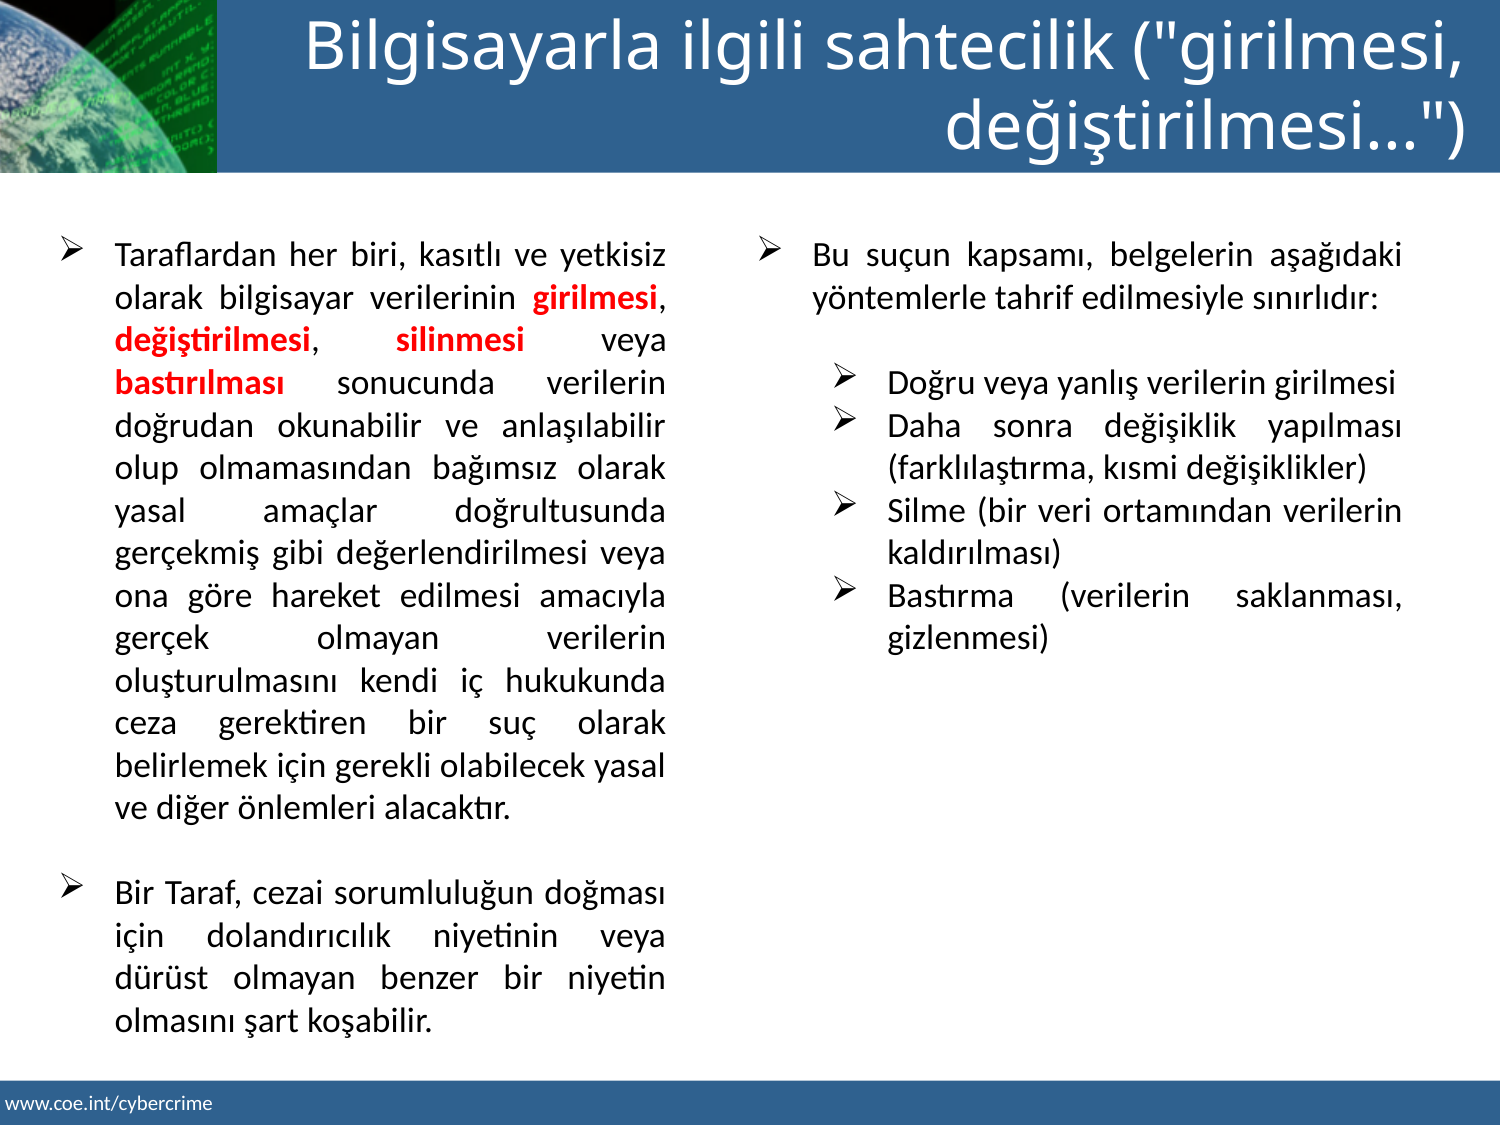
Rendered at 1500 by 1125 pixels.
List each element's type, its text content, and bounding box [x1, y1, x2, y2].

text_box Bu suçun kapsamı, belgelerin aşağıdaki yöntemlerle tahrif edilmesiyle sınırlıdır: Doğru veya yanlış verilerin girilmesi Daha sonra değişiklik yapılması (farklılaştırma, kısmi değişiklikler) Silme (bir veri ortamından verilerin kaldırılması) Bastırma (verilerin saklanması, gizlenmesi) [741, 224, 1419, 665]
text_box Taraflardan her biri, kasıtlı ve yetkisiz olarak bilgisayar verilerinin girilmesi, değiştirilmesi, silinmesi veya bastırılması sonucunda verilerin doğrudan okunabilir ve anlaşılabilir olup olmamasından bağımsız olarak yasal amaçlar doğrultusunda gerçekmiş gibi değerlendirilmesi veya ona göre hareket edilmesi amacıyla gerçek olmayan verilerin oluşturulmasını kendi iç hukukunda ceza gerektiren bir suç olarak belirlemek için gerekli olabilecek yasal ve diğer önlemleri alacaktır. Bir Taraf, cezai sorumluluğun doğması için dolandırıcılık niyetinin veya dürüst olmayan benzer bir niyetin olmasını şart koşabilir. [43, 224, 682, 1047]
text_box Bilgisayarla ilgili sahtecilik ("girilmesi, değiştirilmesi...") [230, 0, 1483, 171]
picture [0, 0, 217, 173]
